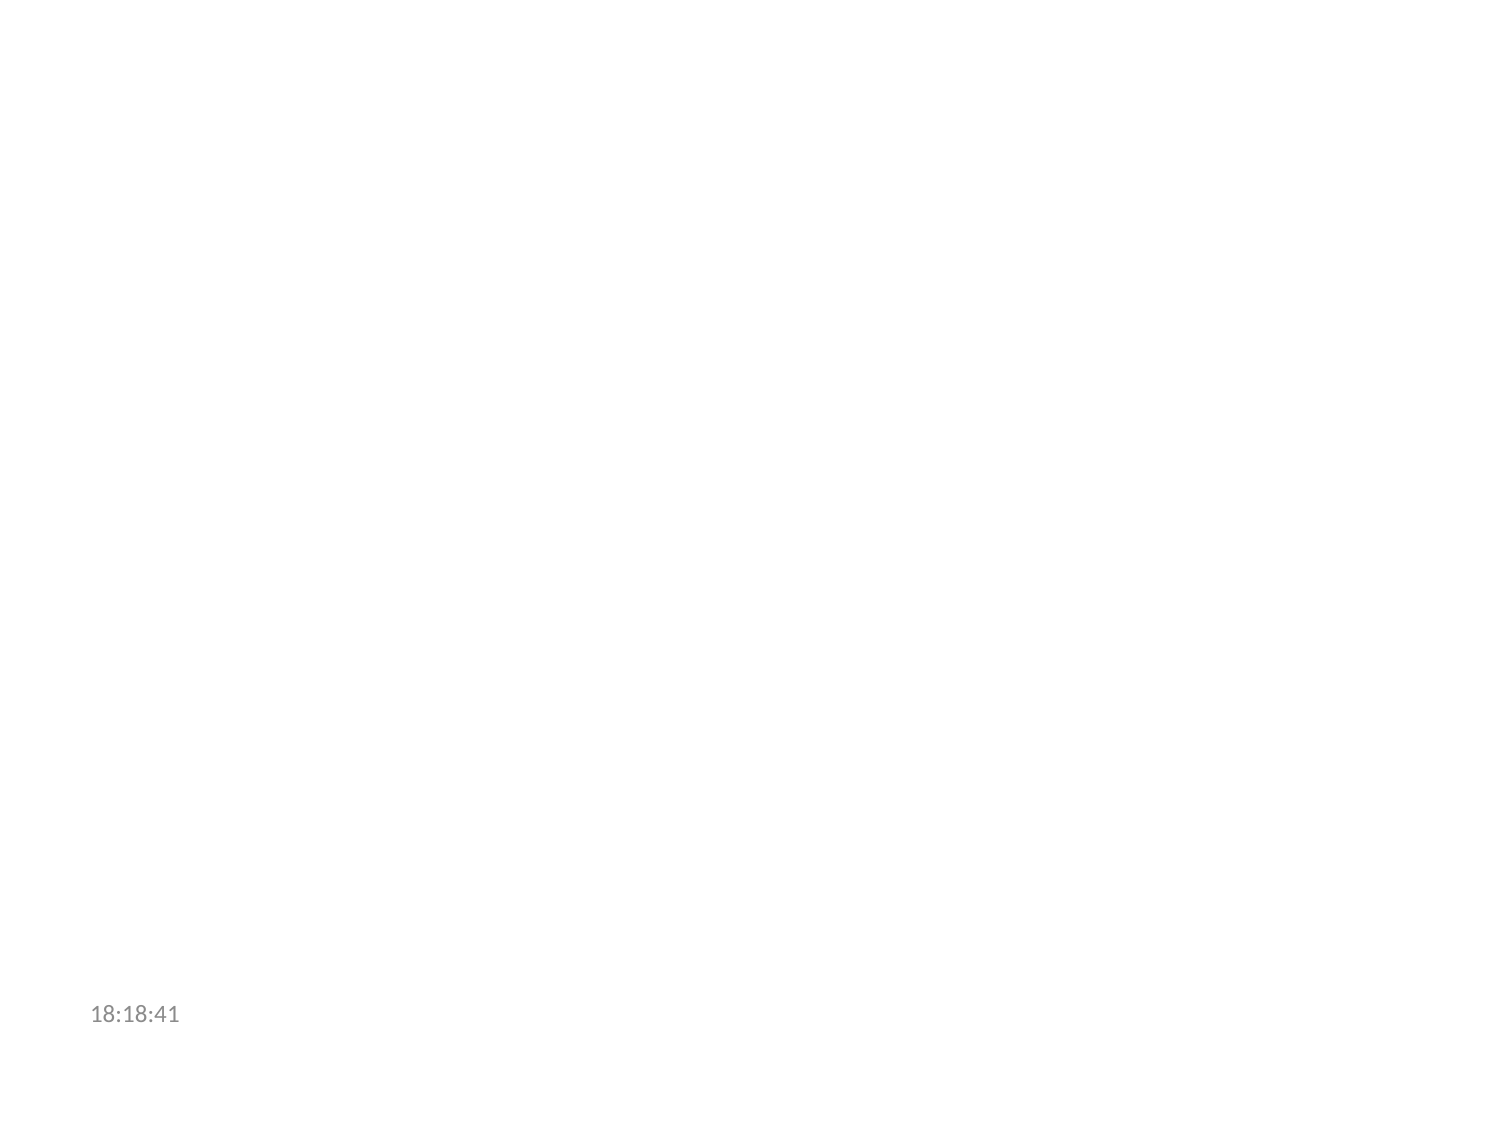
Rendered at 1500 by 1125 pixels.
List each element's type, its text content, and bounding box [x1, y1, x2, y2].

text_box 15:35:09 [75, 982, 425, 1043]
